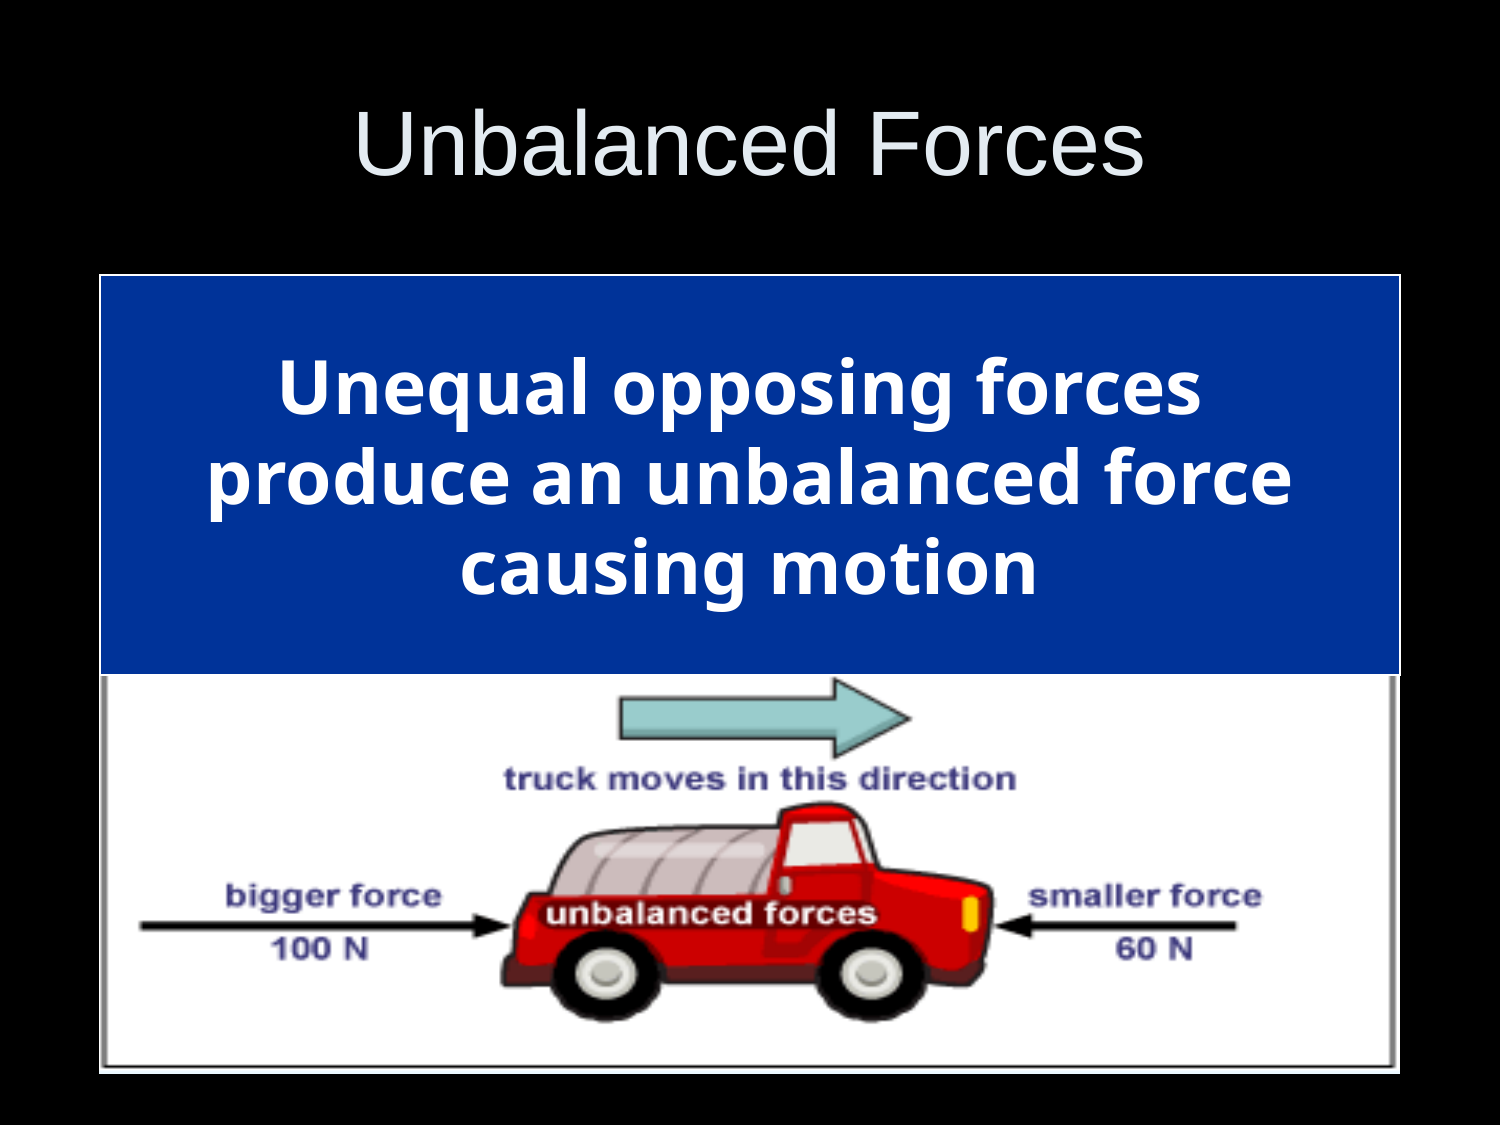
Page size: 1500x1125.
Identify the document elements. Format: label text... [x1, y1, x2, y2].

text_box Unequal opposing forces produce an unbalanced force causing motion [99, 275, 1400, 286]
title Unbalanced Forces [74, 44, 1426, 233]
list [99, 287, 1401, 1074]
